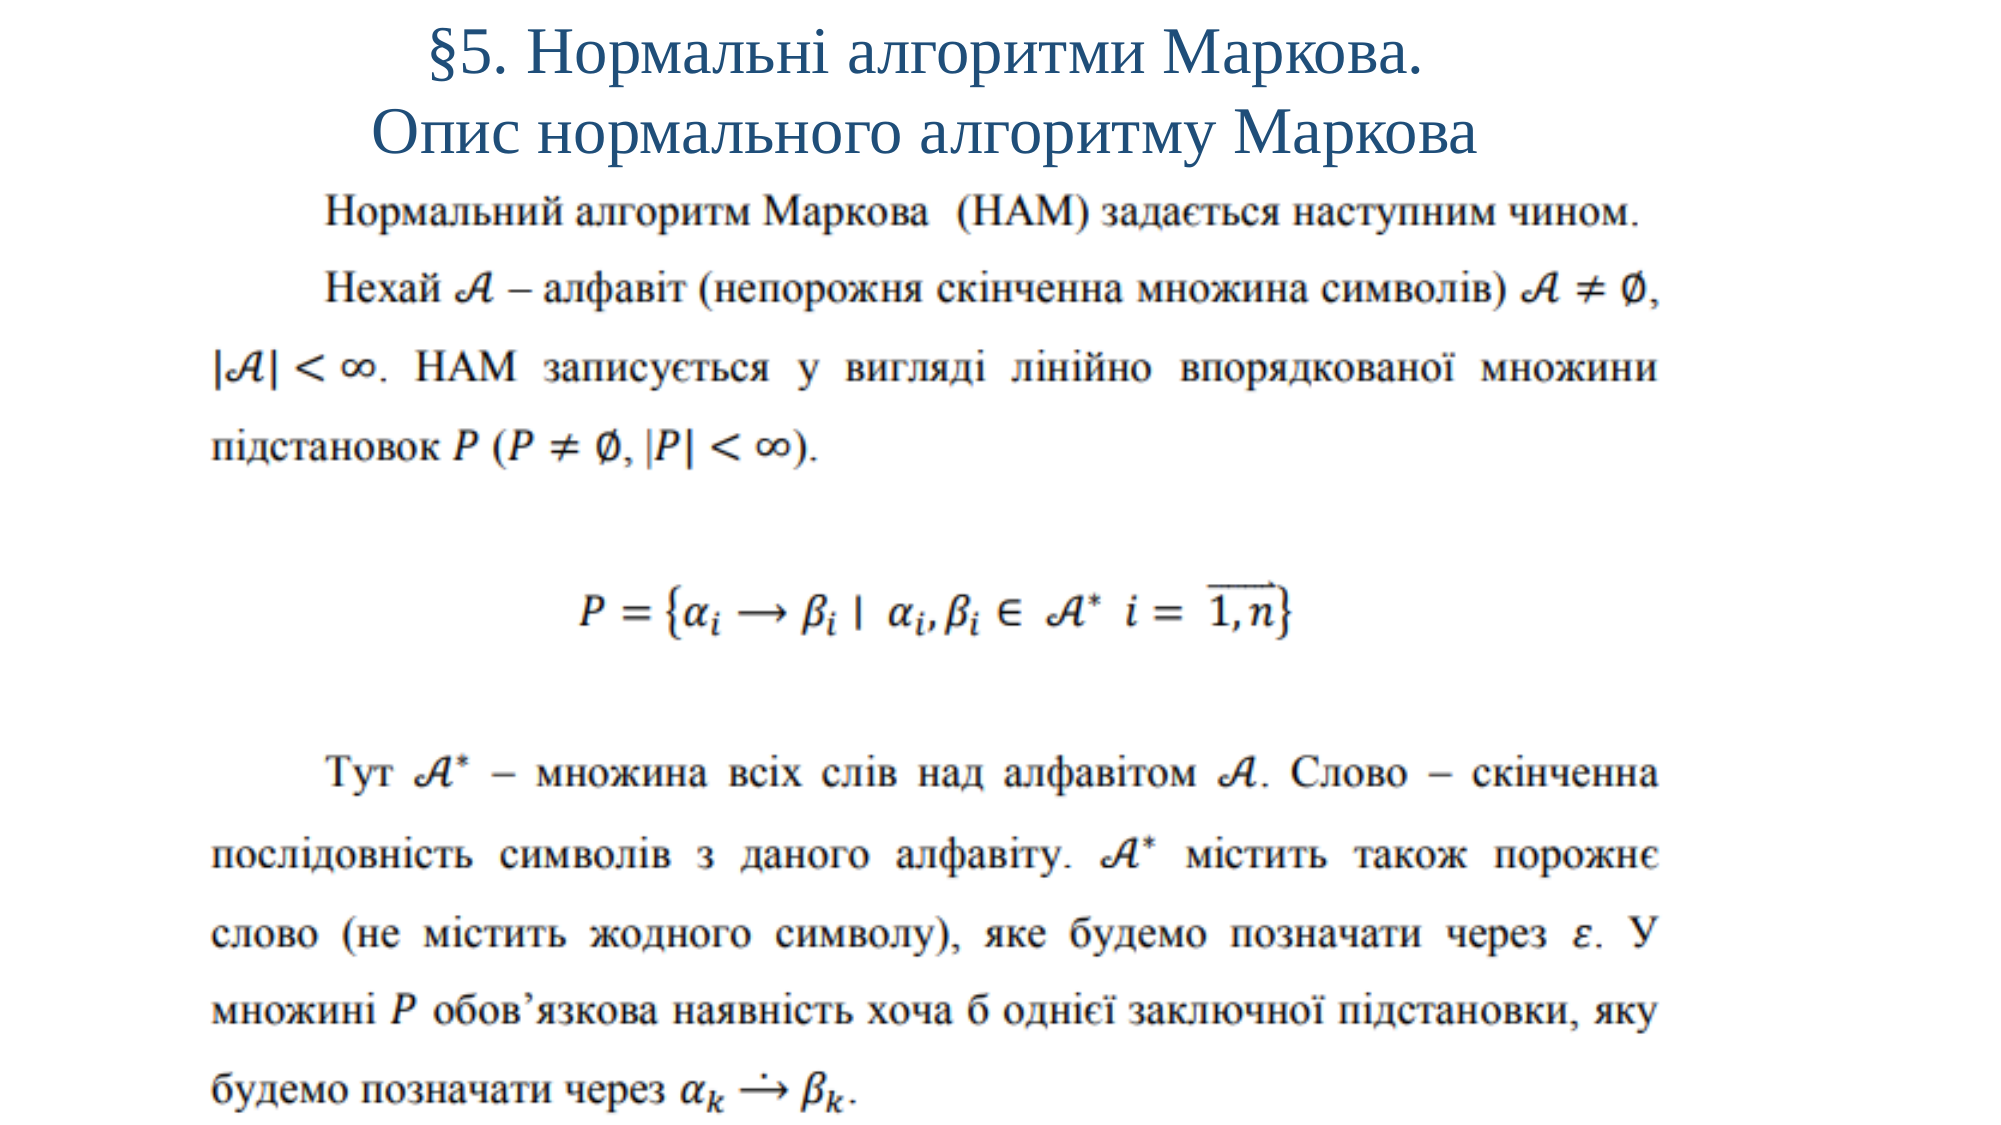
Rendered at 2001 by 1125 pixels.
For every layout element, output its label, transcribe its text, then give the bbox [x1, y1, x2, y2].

text_box §5. Нормальні алгоритми Маркова. Опис нормального алгоритму Маркова [214, 0, 1638, 173]
picture [178, 173, 1674, 1125]
